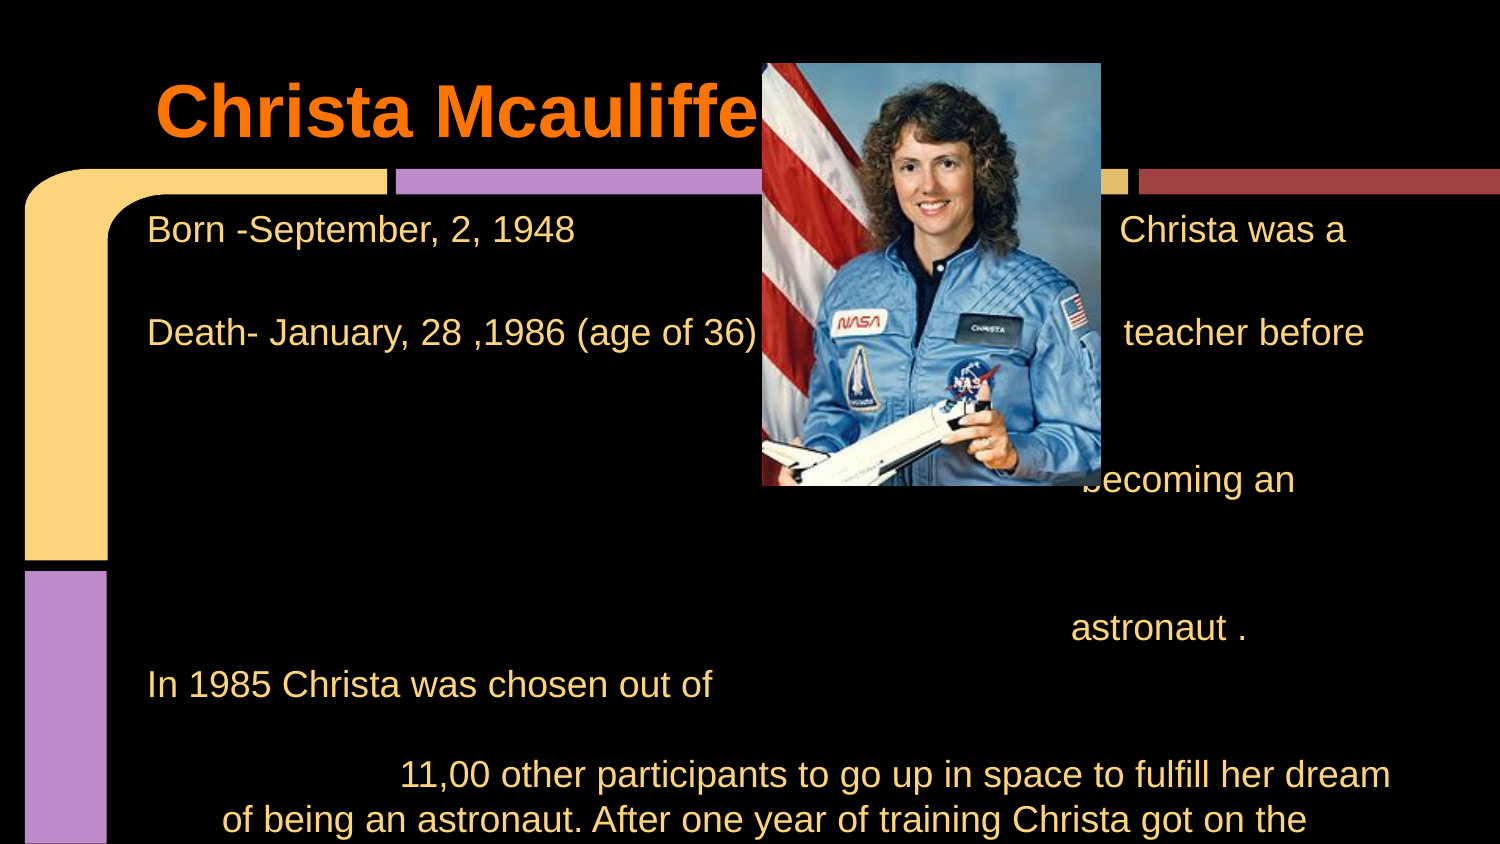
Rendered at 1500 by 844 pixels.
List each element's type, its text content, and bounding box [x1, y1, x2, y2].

title Christa Mcauliffe [140, 26, 1425, 168]
picture [762, 62, 1101, 486]
list Born -September, 2, 1948 Christa was a Death- January, 28 ,1986 (age of 36) teacher before becoming an astronaut . In 1985 Christa was chosen out of 11,00 other participants to go up in space to fulfill her dream of being an astronaut. After one year of training Christa got on the shuttle seconds away from making its way out of our atmosphere. 5,4,3,2,1 blastoff. Before the the shuttle could leave the atmosphere scientists believe that a cooling tile fell off overheating the shuttle to leave it to explode in the air. Christa was killed in the explosion along with the other six people riding with her. [131, 190, 1417, 804]
